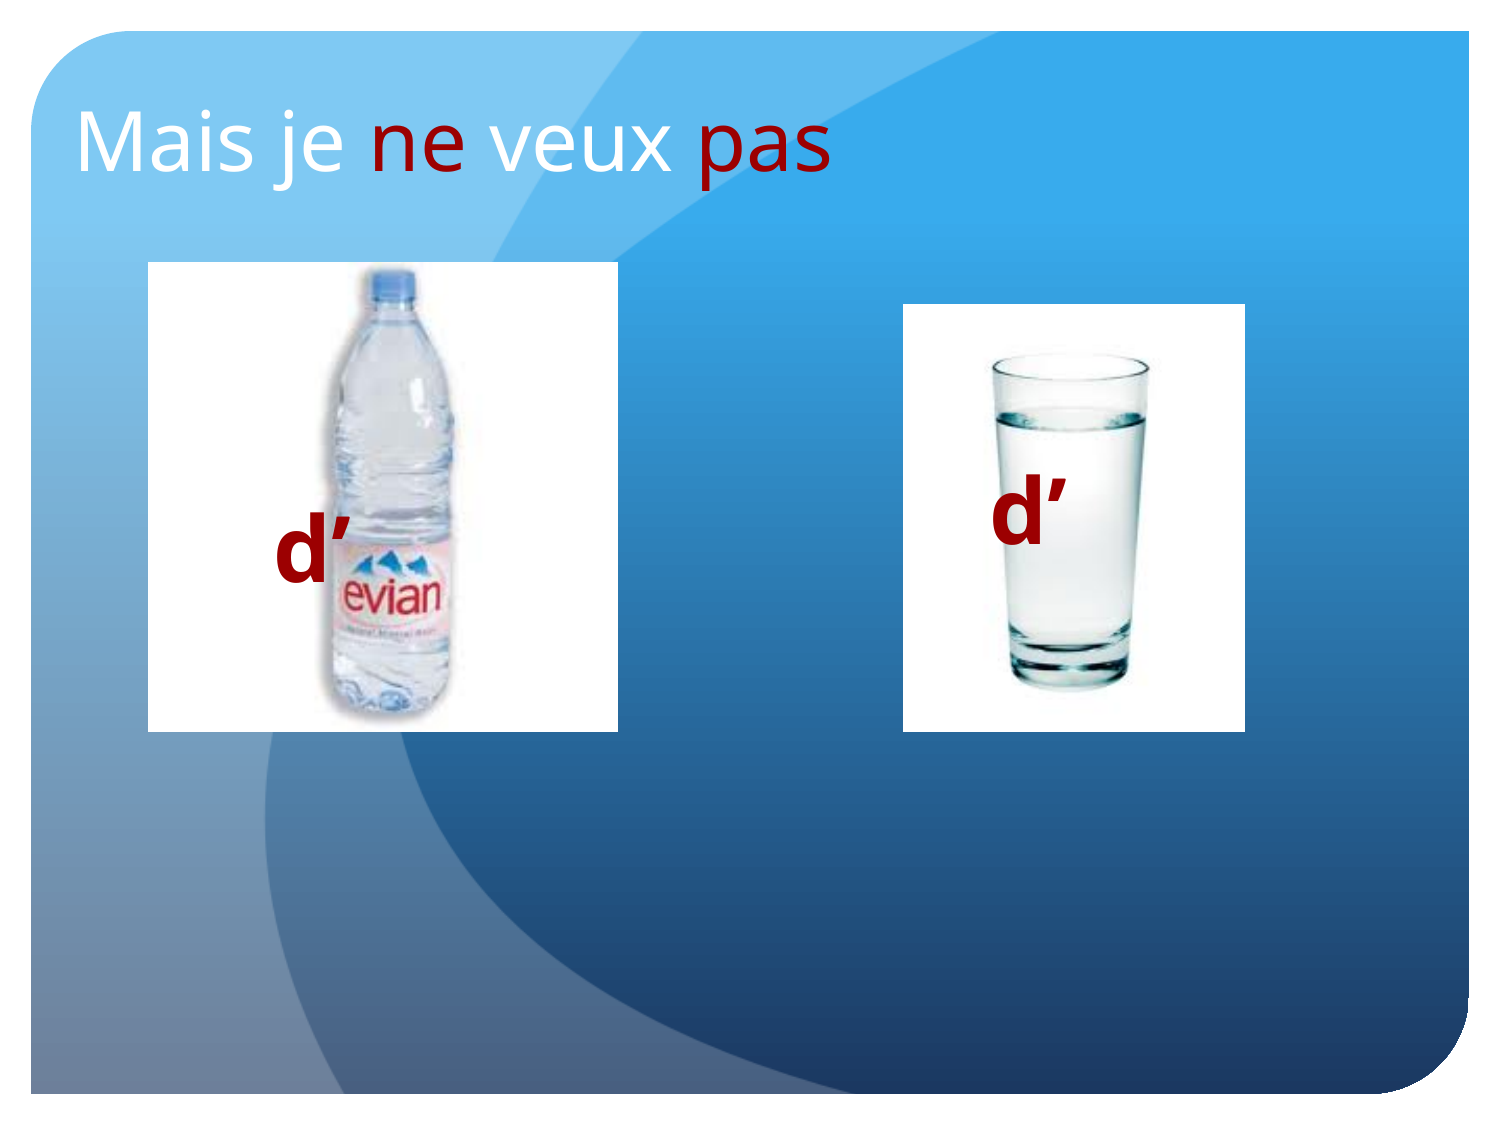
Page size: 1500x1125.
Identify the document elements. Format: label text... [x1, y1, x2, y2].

picture [25, 30, 1474, 1095]
title Mais je ne veux pas [58, 79, 975, 197]
